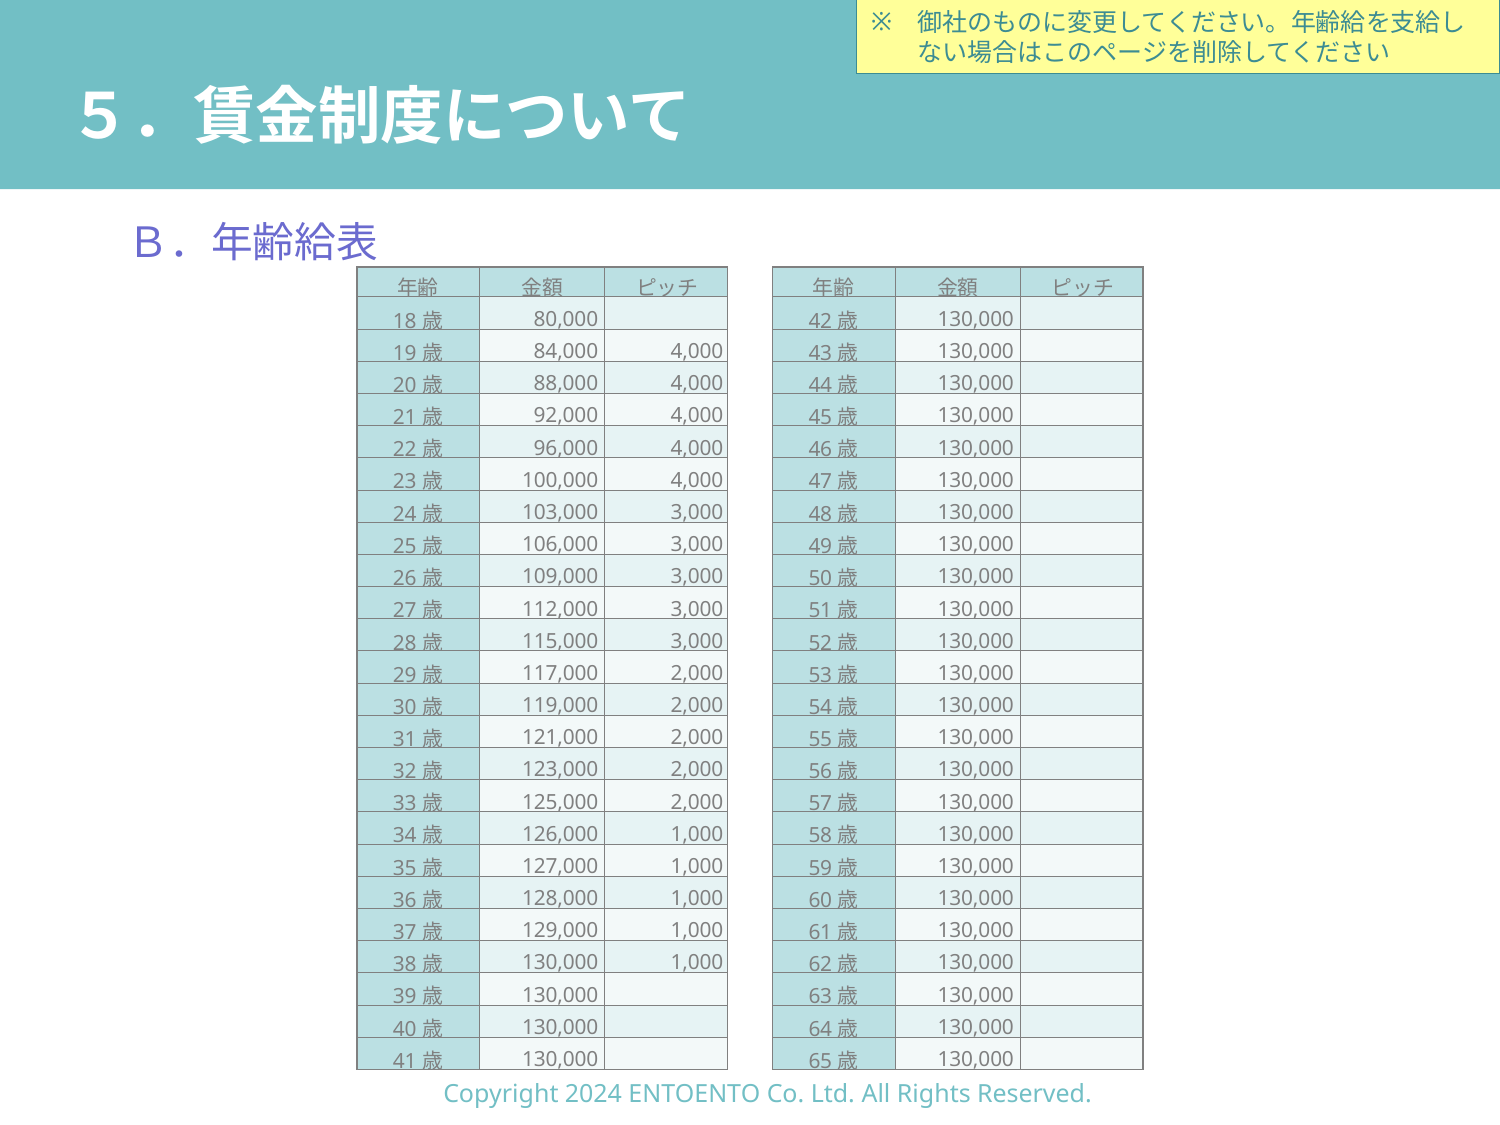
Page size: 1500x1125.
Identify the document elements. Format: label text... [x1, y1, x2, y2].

table_cell 130,000 [896, 555, 1020, 586]
table_cell 44歳 [773, 362, 895, 393]
table_cell 130,000 [896, 845, 1020, 876]
table_cell 4,000 [605, 426, 727, 457]
table_cell [1021, 973, 1142, 1005]
table_header 年齢 [773, 268, 895, 296]
table_cell 35歳 [358, 845, 479, 876]
table_cell 20歳 [358, 362, 479, 393]
table_cell 130,000 [896, 426, 1020, 457]
table_cell 63歳 [773, 973, 895, 1005]
table_cell 119,000 [480, 684, 604, 715]
table_cell 130,000 [896, 523, 1020, 554]
table_cell [1021, 748, 1142, 779]
table_cell 130,000 [896, 1038, 1020, 1069]
table_cell 128,000 [480, 877, 604, 908]
table_cell 2,000 [605, 651, 727, 683]
table_cell [1021, 716, 1142, 747]
table_cell [605, 1038, 727, 1069]
table_cell 2,000 [605, 684, 727, 715]
table_cell 2,000 [605, 780, 727, 811]
table_cell 27歳 [358, 587, 479, 618]
table_cell 112,000 [480, 587, 604, 618]
table_cell 3,000 [605, 555, 727, 586]
table_cell 130,000 [896, 330, 1020, 361]
table_cell 62歳 [773, 941, 895, 972]
table_cell [1021, 909, 1142, 940]
table_cell 96,000 [480, 426, 604, 457]
table_cell 130,000 [896, 297, 1020, 329]
table_cell 53歳 [773, 651, 895, 683]
table_cell 54歳 [773, 684, 895, 715]
table_cell 37歳 [358, 909, 479, 940]
table_cell 88,000 [480, 362, 604, 393]
table_cell 61歳 [773, 909, 895, 940]
table_cell 130,000 [480, 973, 604, 1005]
table_cell [1021, 297, 1142, 329]
table_cell 4,000 [605, 394, 727, 425]
table_cell 4,000 [605, 362, 727, 393]
table_cell 3,000 [605, 619, 727, 650]
table_cell 100,000 [480, 458, 604, 490]
table_cell 103,000 [480, 491, 604, 522]
table_cell 127,000 [480, 845, 604, 876]
table_cell [1021, 684, 1142, 715]
table_cell 59歳 [773, 845, 895, 876]
table_cell 130,000 [896, 748, 1020, 779]
table_cell [1021, 587, 1142, 618]
table_cell 84,000 [480, 330, 604, 361]
table_cell 43歳 [773, 330, 895, 361]
table_cell [1021, 845, 1142, 876]
table_cell 58歳 [773, 812, 895, 844]
table_cell 130,000 [896, 394, 1020, 425]
table_cell 130,000 [896, 812, 1020, 844]
table_cell 130,000 [896, 716, 1020, 747]
table_cell 55歳 [773, 716, 895, 747]
table_cell [1021, 941, 1142, 972]
table_cell 2,000 [605, 748, 727, 779]
title ５．賃金制度について [53, 42, 1388, 185]
table_cell [1021, 619, 1142, 650]
table_cell 40歳 [358, 1006, 479, 1037]
table_cell 45歳 [773, 394, 895, 425]
table_cell 130,000 [480, 1038, 604, 1069]
text_box 御社のものに変更してください。年齢給を支給しない場合はこのページを削除してください [856, 0, 1500, 74]
table_cell 32歳 [358, 748, 479, 779]
table_cell 52歳 [773, 619, 895, 650]
table_cell 46歳 [773, 426, 895, 457]
table_cell 50歳 [773, 555, 895, 586]
table_cell 115,000 [480, 619, 604, 650]
table_cell 130,000 [896, 619, 1020, 650]
table_cell 129,000 [480, 909, 604, 940]
table_cell 106,000 [480, 523, 604, 554]
table_cell 130,000 [480, 1006, 604, 1037]
table_cell 130,000 [896, 877, 1020, 908]
table_cell 1,000 [605, 877, 727, 908]
table_cell 23歳 [358, 458, 479, 490]
table_cell [1021, 812, 1142, 844]
table_cell 1,000 [605, 941, 727, 972]
table_cell 1,000 [605, 812, 727, 844]
table_cell 49歳 [773, 523, 895, 554]
table_cell 130,000 [896, 491, 1020, 522]
table_cell 130,000 [896, 941, 1020, 972]
table_cell 123,000 [480, 748, 604, 779]
table_cell 31歳 [358, 716, 479, 747]
table_cell 48歳 [773, 491, 895, 522]
table_cell [1021, 651, 1142, 683]
table_cell 80,000 [480, 297, 604, 329]
table_cell 65歳 [773, 1038, 895, 1069]
list Ｂ．年齢給表 [112, 208, 1388, 1012]
table_cell 18歳 [358, 297, 479, 329]
table_cell 130,000 [896, 973, 1020, 1005]
table_cell 57歳 [773, 780, 895, 811]
table_cell [1021, 1006, 1142, 1037]
table_cell 92,000 [480, 394, 604, 425]
table_cell 2,000 [605, 716, 727, 747]
table_cell 130,000 [896, 909, 1020, 940]
footer Copyright 2024 ENTOENTO Co. Ltd. All Rights Reserved. [206, 1070, 1331, 1121]
table_cell 130,000 [896, 684, 1020, 715]
table_header 年齢 [358, 268, 479, 296]
table_header 金額 [896, 268, 1020, 296]
table_header 金額 [480, 268, 604, 296]
table_cell 121,000 [480, 716, 604, 747]
table_cell 60歳 [773, 877, 895, 908]
table_cell [1021, 330, 1142, 361]
table_cell 130,000 [896, 780, 1020, 811]
table_cell 126,000 [480, 812, 604, 844]
table_cell 26歳 [358, 555, 479, 586]
table_cell [1021, 458, 1142, 490]
table_cell 125,000 [480, 780, 604, 811]
table_cell [1021, 1038, 1142, 1069]
table_cell 28歳 [358, 619, 479, 650]
table_cell [1021, 780, 1142, 811]
table_header ピッチ [605, 268, 727, 296]
table_cell 24歳 [358, 491, 479, 522]
table_cell 42歳 [773, 297, 895, 329]
table_cell 130,000 [896, 651, 1020, 683]
table_cell [1021, 877, 1142, 908]
table_cell 117,000 [480, 651, 604, 683]
table_cell 3,000 [605, 523, 727, 554]
table_cell 130,000 [896, 587, 1020, 618]
table_cell 109,000 [480, 555, 604, 586]
table_cell 64歳 [773, 1006, 895, 1037]
table_cell [1021, 362, 1142, 393]
table_cell 39歳 [358, 973, 479, 1005]
table_cell 51歳 [773, 587, 895, 618]
table_cell 3,000 [605, 587, 727, 618]
table_cell 4,000 [605, 458, 727, 490]
table_cell 3,000 [605, 491, 727, 522]
table_cell 21歳 [358, 394, 479, 425]
table_cell 41歳 [358, 1038, 479, 1069]
table_cell 29歳 [358, 651, 479, 683]
table_cell [605, 1006, 727, 1037]
table_cell [1021, 394, 1142, 425]
table_cell 130,000 [896, 458, 1020, 490]
table_cell 1,000 [605, 845, 727, 876]
table_header ピッチ [1021, 268, 1142, 296]
table_cell 33歳 [358, 780, 479, 811]
table_cell [1021, 523, 1142, 554]
table_cell 47歳 [773, 458, 895, 490]
table_cell 30歳 [358, 684, 479, 715]
table_cell 130,000 [896, 1006, 1020, 1037]
table_cell [1021, 426, 1142, 457]
table_cell 56歳 [773, 748, 895, 779]
table_cell [1021, 491, 1142, 522]
table_cell 36歳 [358, 877, 479, 908]
table_cell 25歳 [358, 523, 479, 554]
table_cell 38歳 [358, 941, 479, 972]
table_cell [1021, 555, 1142, 586]
table_cell 130,000 [896, 362, 1020, 393]
table_cell 19歳 [358, 330, 479, 361]
table_cell 1,000 [605, 909, 727, 940]
table_cell 34歳 [358, 812, 479, 844]
table_cell 22歳 [358, 426, 479, 457]
table_cell [605, 973, 727, 1005]
table_cell 130,000 [480, 941, 604, 972]
table_cell [605, 297, 727, 329]
table_cell 4,000 [605, 330, 727, 361]
